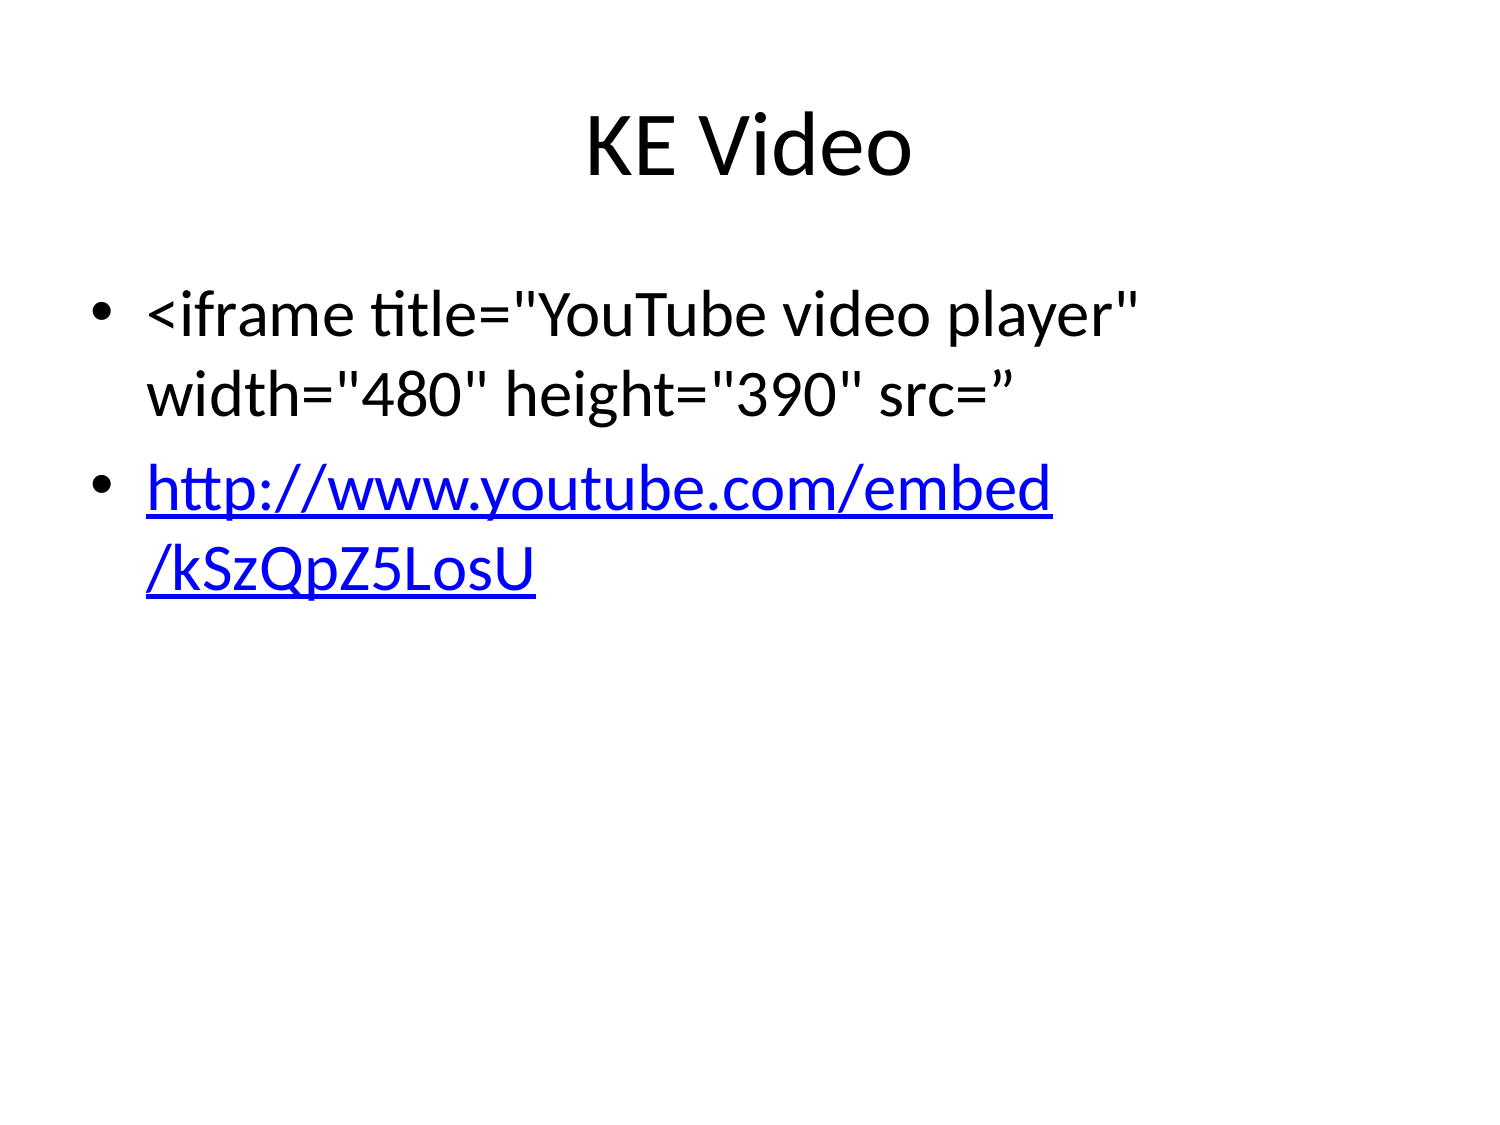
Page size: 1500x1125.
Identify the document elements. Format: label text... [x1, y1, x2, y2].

title KE Video [75, 45, 1425, 233]
list <iframe title="YouTube video player" width="480" height="390" src=” http://www.youtube.com/embed/kSzQpZ5LosU [75, 262, 1425, 1005]
